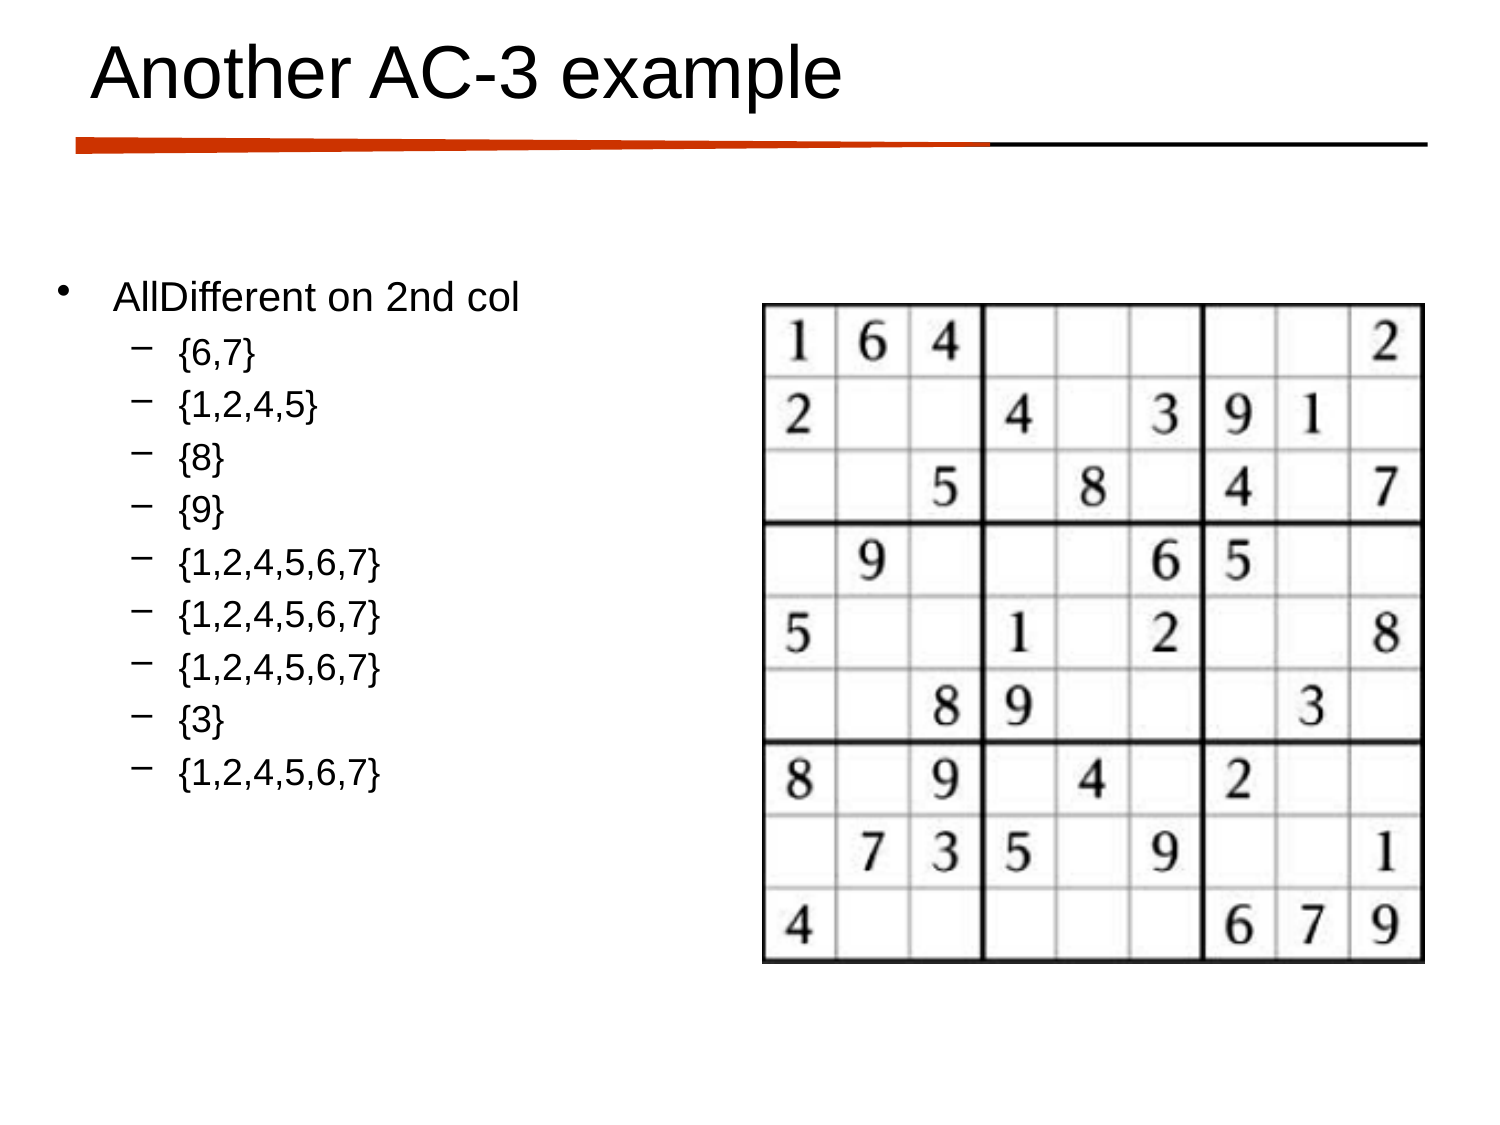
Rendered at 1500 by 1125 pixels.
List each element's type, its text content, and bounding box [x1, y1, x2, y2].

list AllDifferent on 2nd col {6,7} {1,2,4,5} {8} {9} {1,2,4,5,6,7} {1,2,4,5,6,7} {1,2,4,5,6,7} {3} {1,2,4,5,6,7} [41, 262, 751, 1006]
title Another AC-3 example [74, 0, 1426, 163]
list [762, 303, 1426, 964]
